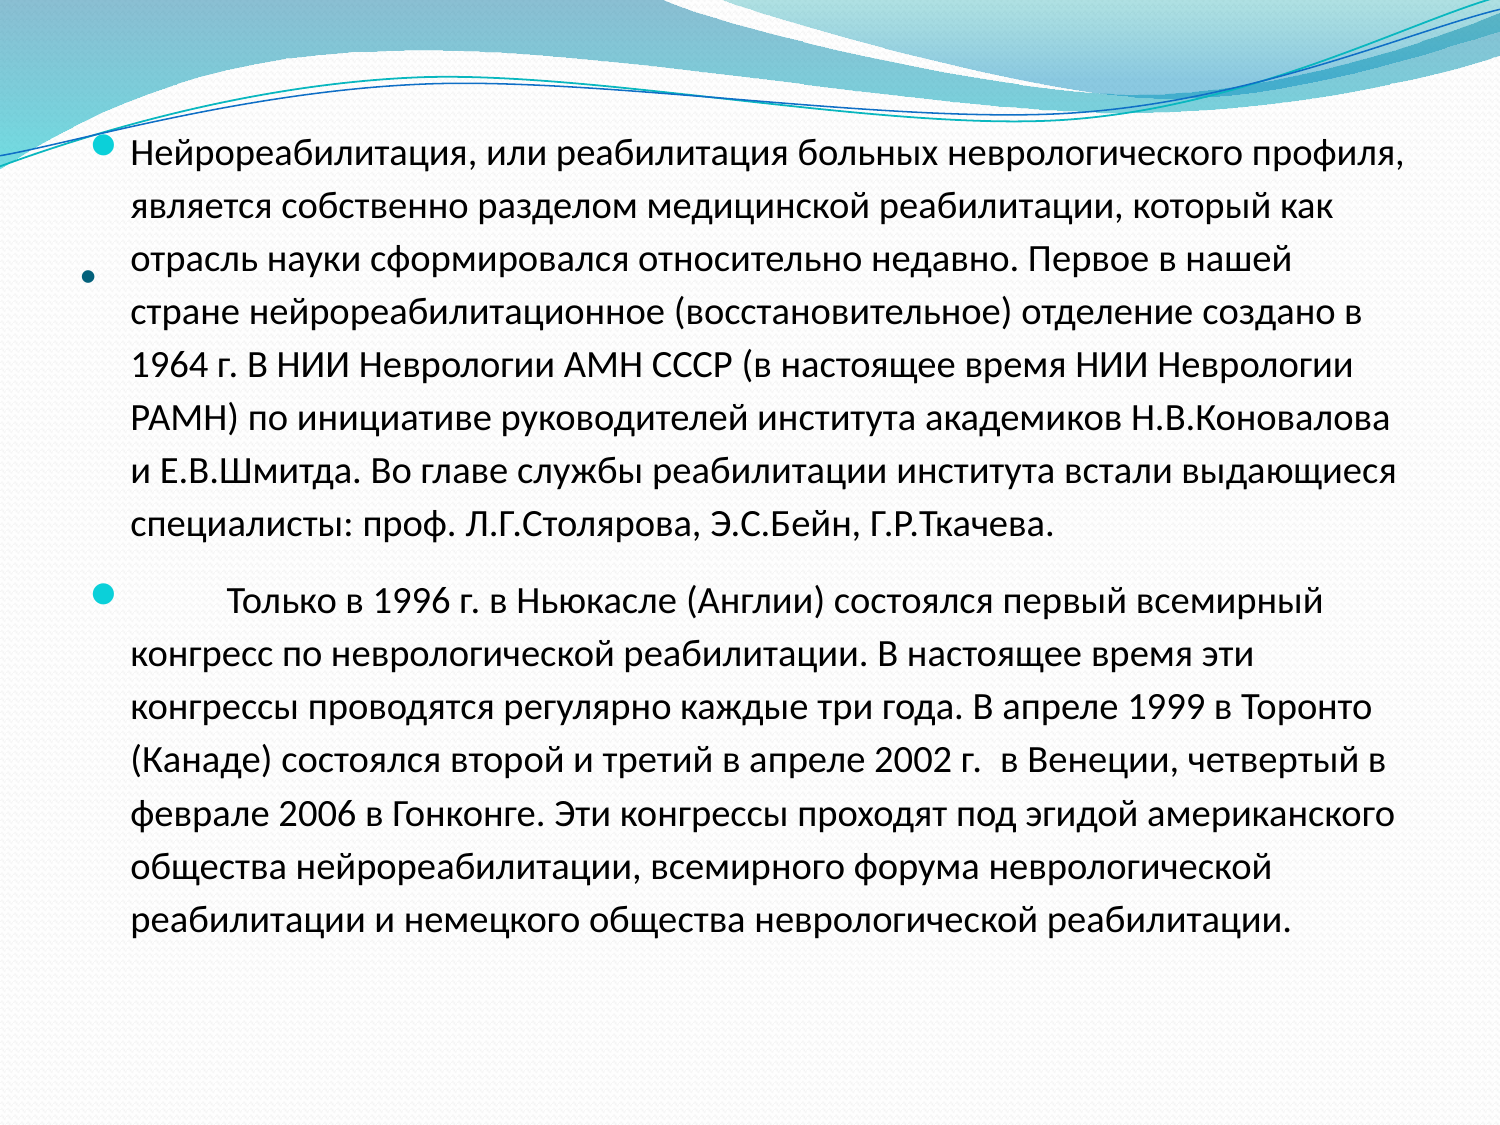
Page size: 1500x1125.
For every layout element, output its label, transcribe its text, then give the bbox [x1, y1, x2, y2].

list Нейрореабилитация, или реабилитация больных неврологического профиля, является собственно разделом медицинской реабилитации, который как отрасль науки сформировался относительно недавно. Первое в нашей стране нейрореабилитационное (восстановительное) отделение создано в 1964 г. В НИИ Неврологии АМН СССР (в настоящее время НИИ Неврологии РАМН) по инициативе руководителей института академиков Н.В.Коновалова и Е.В.Шмитда. Во главе службы реабилитации института встали выдающиеся специалисты: проф. Л.Г.Столярова, Э.С.Бейн, Г.Р.Ткачева. Только в 1996 г. в Ньюкасле (Англии) состоялся первый всемирный конгресс по неврологической реабилитации. В настоящее время эти конгрессы проводятся регулярно каждые три года. В апреле 1999 в Торонто (Канаде) состоялся второй и третий в апреле 2002 г. в Венеции, четвертый в феврале 2006 в Гонконге. Эти конгрессы проходят под эгидой американского общества нейрореабилитации, всемирного форума неврологической реабилитации и немецкого общества неврологической реабилитации. [75, 112, 1425, 1038]
